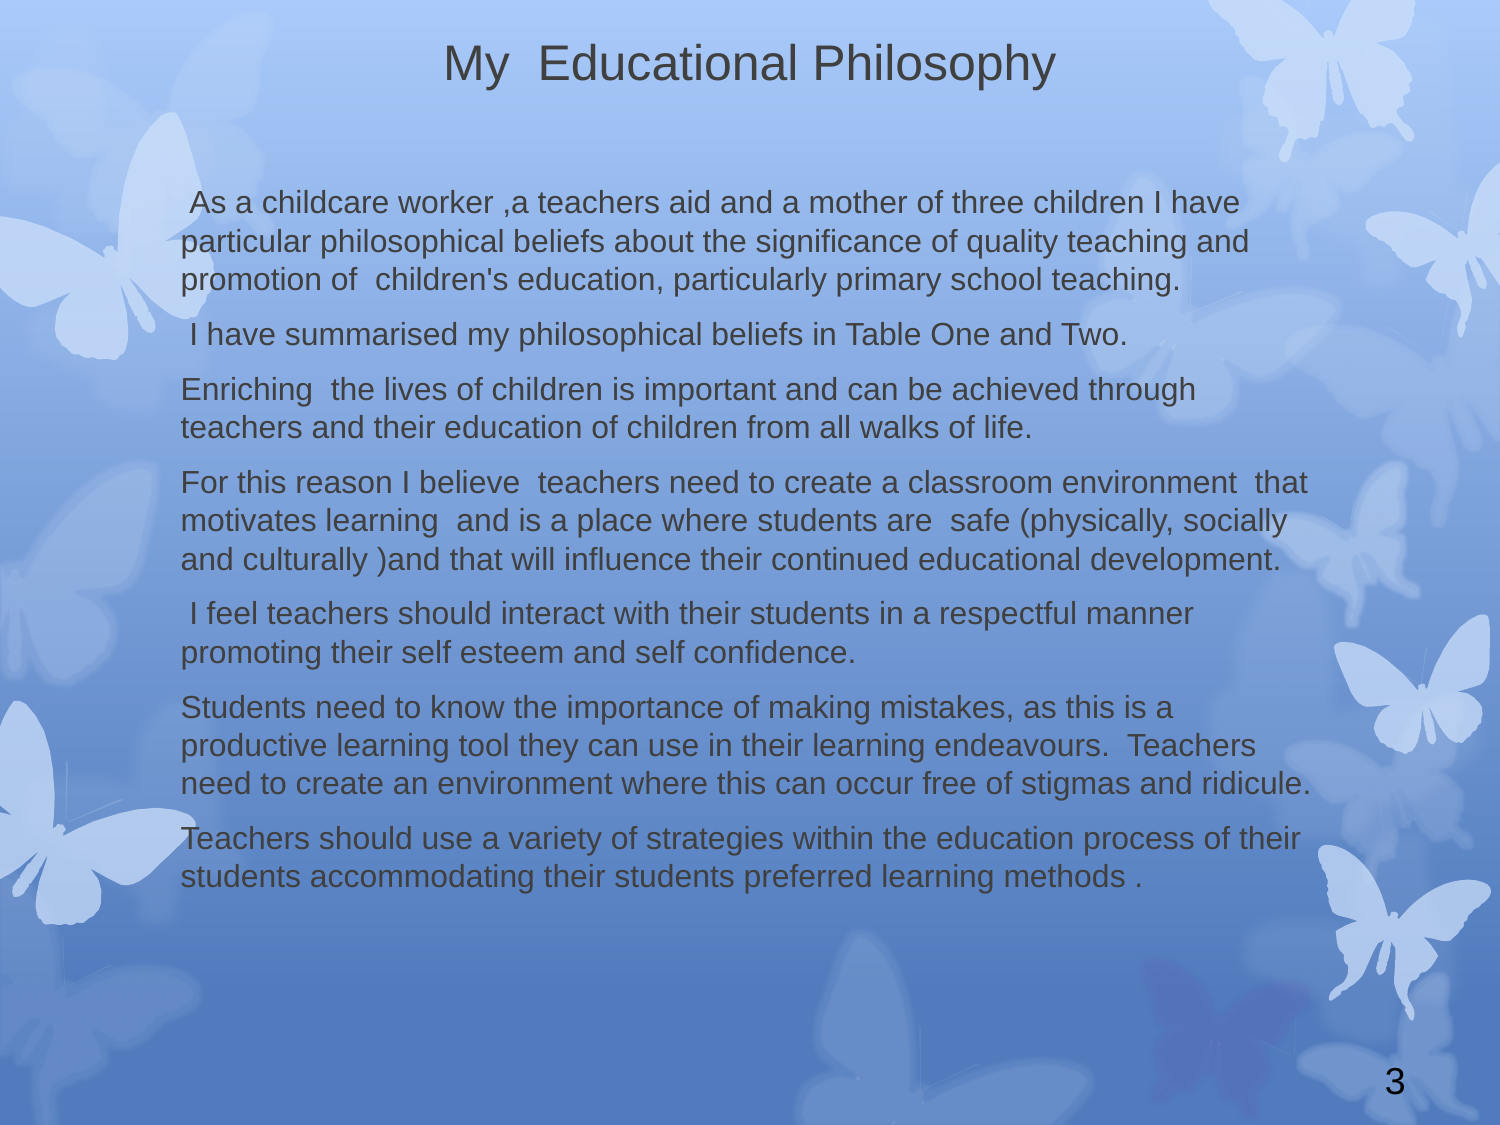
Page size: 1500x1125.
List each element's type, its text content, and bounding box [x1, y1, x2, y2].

title My Educational Philosophy [165, 16, 1335, 105]
list As a childcare worker ,a teachers aid and a mother of three children I have particular philosophical beliefs about the significance of quality teaching and promotion of children's education, particularly primary school teaching. I have summarised my philosophical beliefs in Table One and Two. Enriching the lives of children is important and can be achieved through teachers and their education of children from all walks of life. For this reason I believe teachers need to create a classroom environment that motivates learning and is a place where students are safe (physically, socially and culturally )and that will influence their continued educational development. I feel teachers should interact with their students in a respectful manner promoting their self esteem and self confidence. Students need to know the importance of making mistakes, as this is a productive learning tool they can use in their learning endeavours. Teachers need to create an environment where this can occur free of stigmas and ridicule. Teachers should use a variety of strategies within the education process of their students accommodating their students preferred learning methods . [165, 119, 1335, 962]
text_box 3 [1370, 1049, 1444, 1110]
